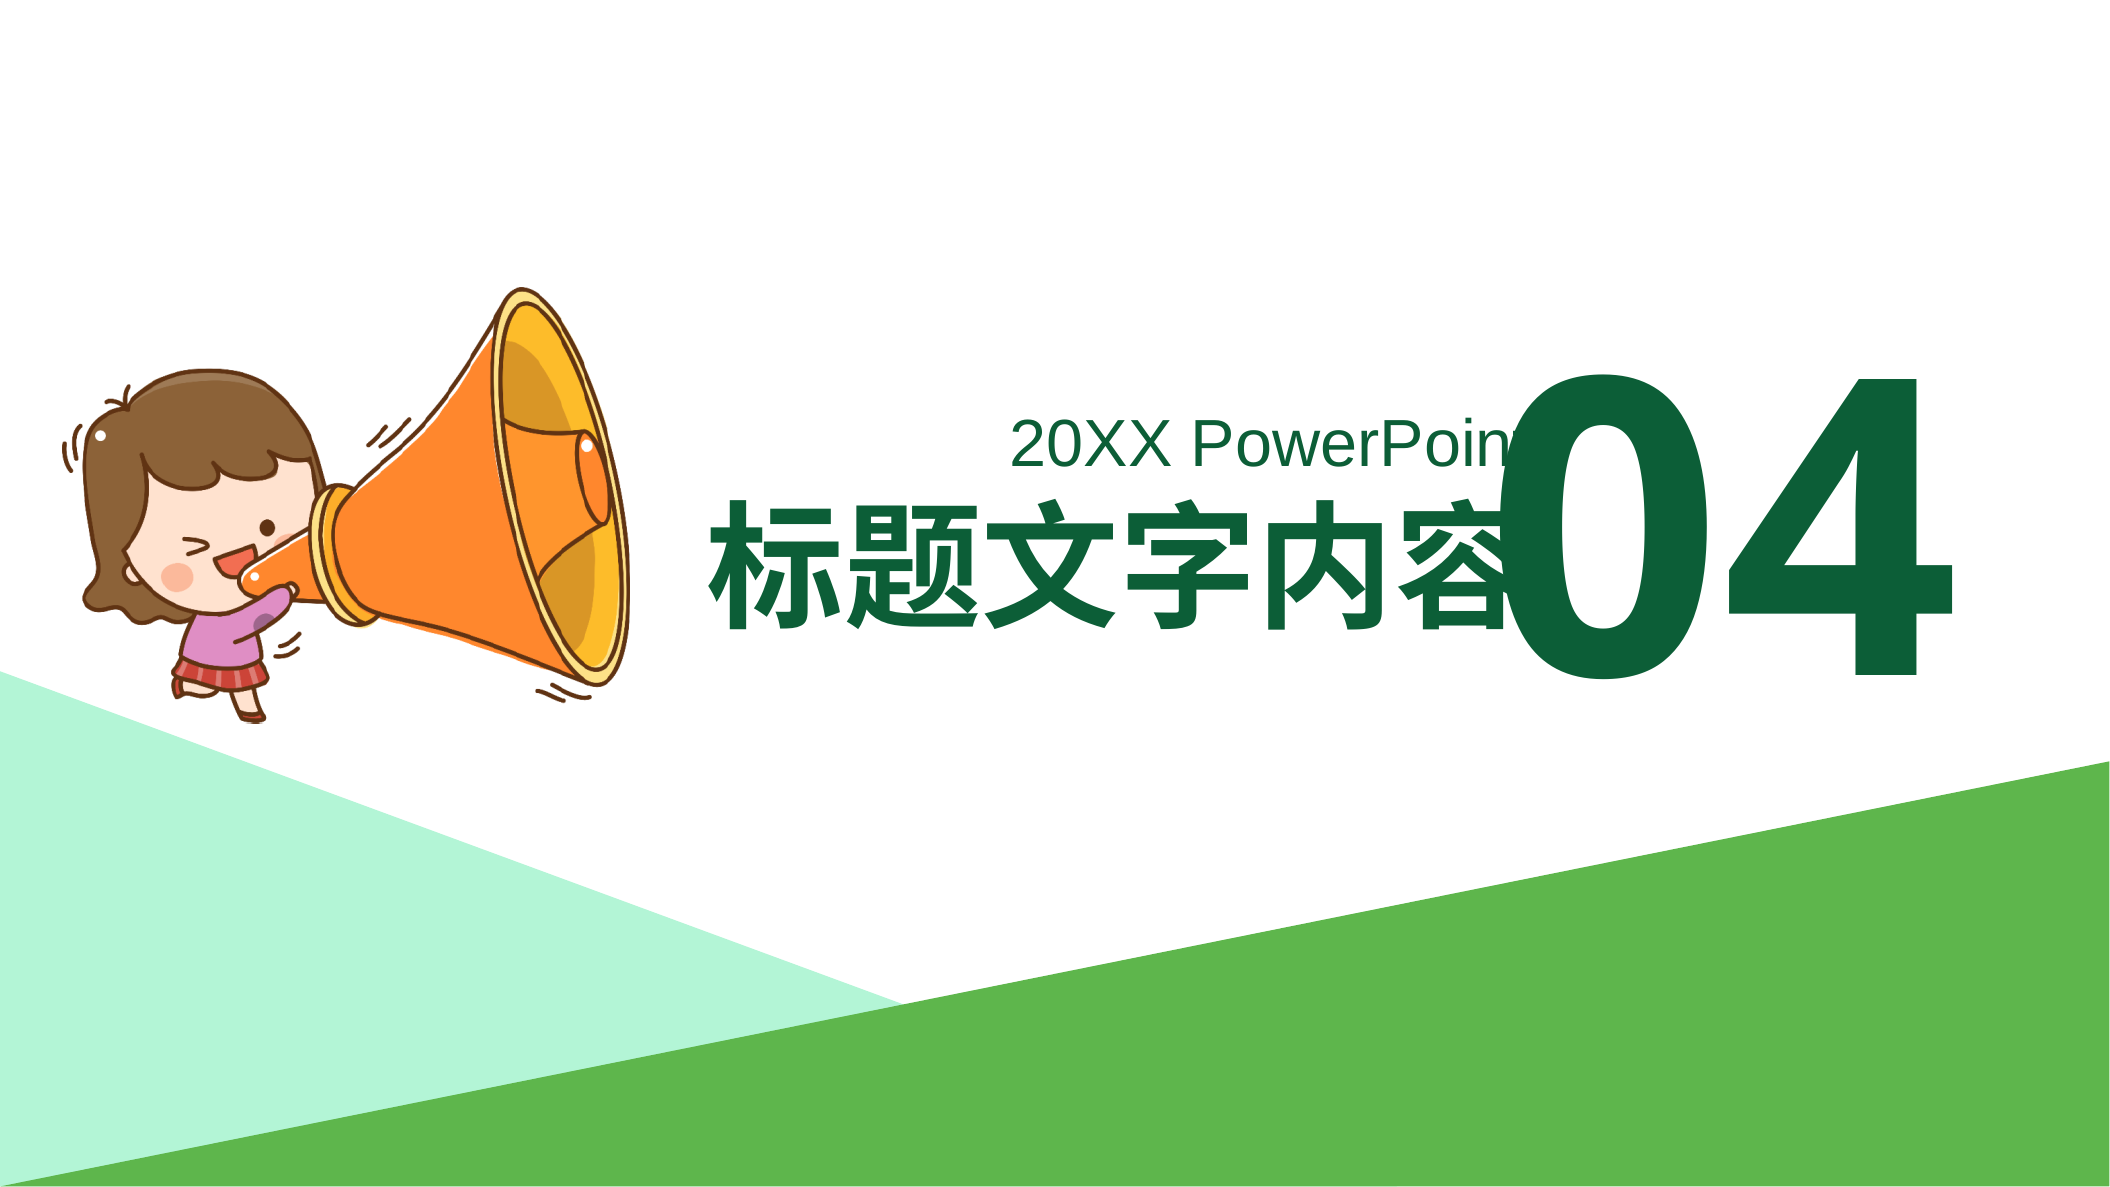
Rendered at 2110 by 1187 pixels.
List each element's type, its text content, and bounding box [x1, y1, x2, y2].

text_box [0, 761, 2110, 1187]
text_box 20XX PowerPoint 标题文字内容 [691, 392, 1470, 652]
text_box [0, 671, 903, 1186]
text_box 04 [1470, 253, 1975, 766]
picture [62, 287, 630, 724]
